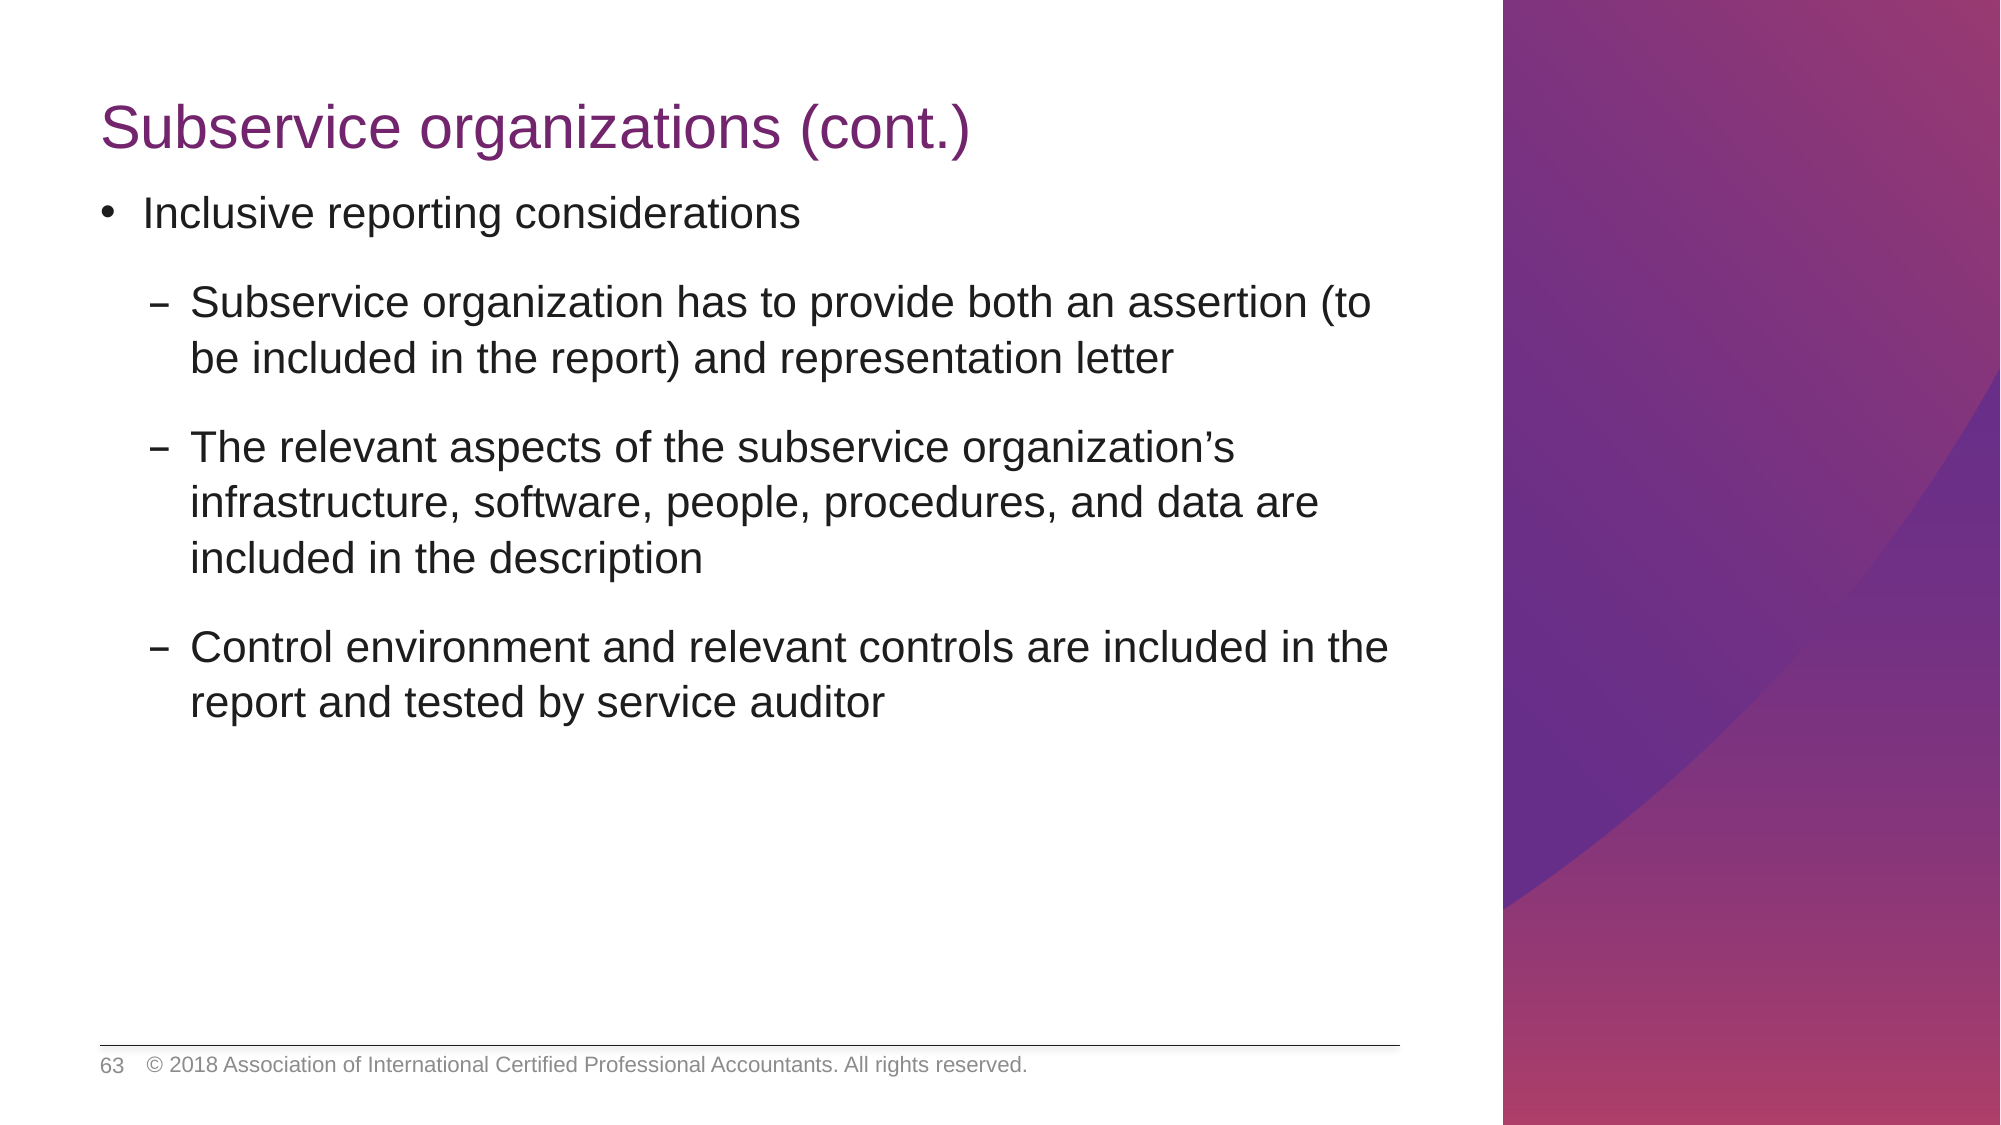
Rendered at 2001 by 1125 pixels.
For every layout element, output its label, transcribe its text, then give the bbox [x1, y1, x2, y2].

title Subservice organizations (cont.) [100, 31, 1401, 161]
picture [1503, 0, 2001, 1125]
footer © 2018 Association of International Certified Professional Accountants. All rights reserved. [147, 1050, 1400, 1111]
list Inclusive reporting considerations Subservice organization has to provide both an assertion (to be included in the report) and representation letter The relevant aspects of the subservice organization’s infrastructure, software, people, procedures, and data are included in the description Control environment and relevant controls are included in the report and tested by service auditor [100, 182, 1401, 915]
slide_number 63 [99, 1050, 147, 1111]
